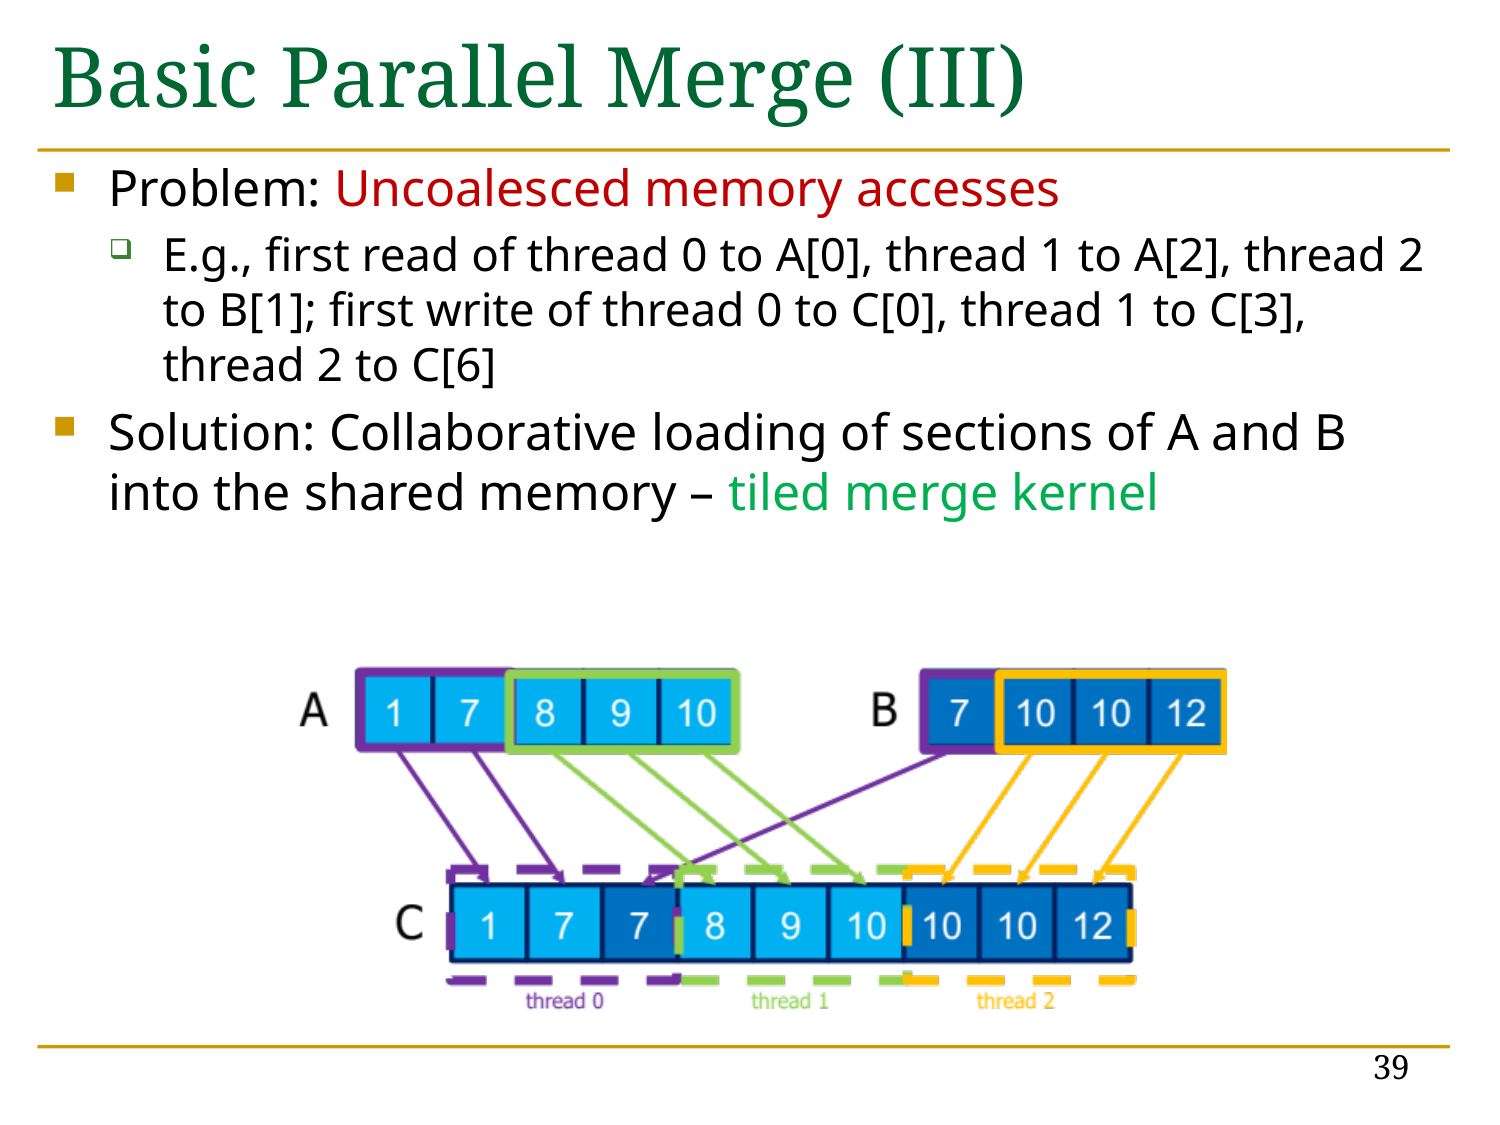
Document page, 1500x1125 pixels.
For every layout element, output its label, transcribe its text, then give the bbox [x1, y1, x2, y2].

slide_number 39 [1074, 1023, 1426, 1100]
title Basic Parallel Merge (III) [37, 0, 1451, 150]
list Problem: Uncoalesced memory accesses E.g., first read of thread 0 to A[0], thread 1 to A[2], thread 2 to B[1]; first write of thread 0 to C[0], thread 1 to C[3], thread 2 to C[6] Solution: Collaborative loading of sections of A and B into the shared memory – tiled merge kernel [37, 150, 1451, 1048]
picture [272, 665, 1228, 1025]
